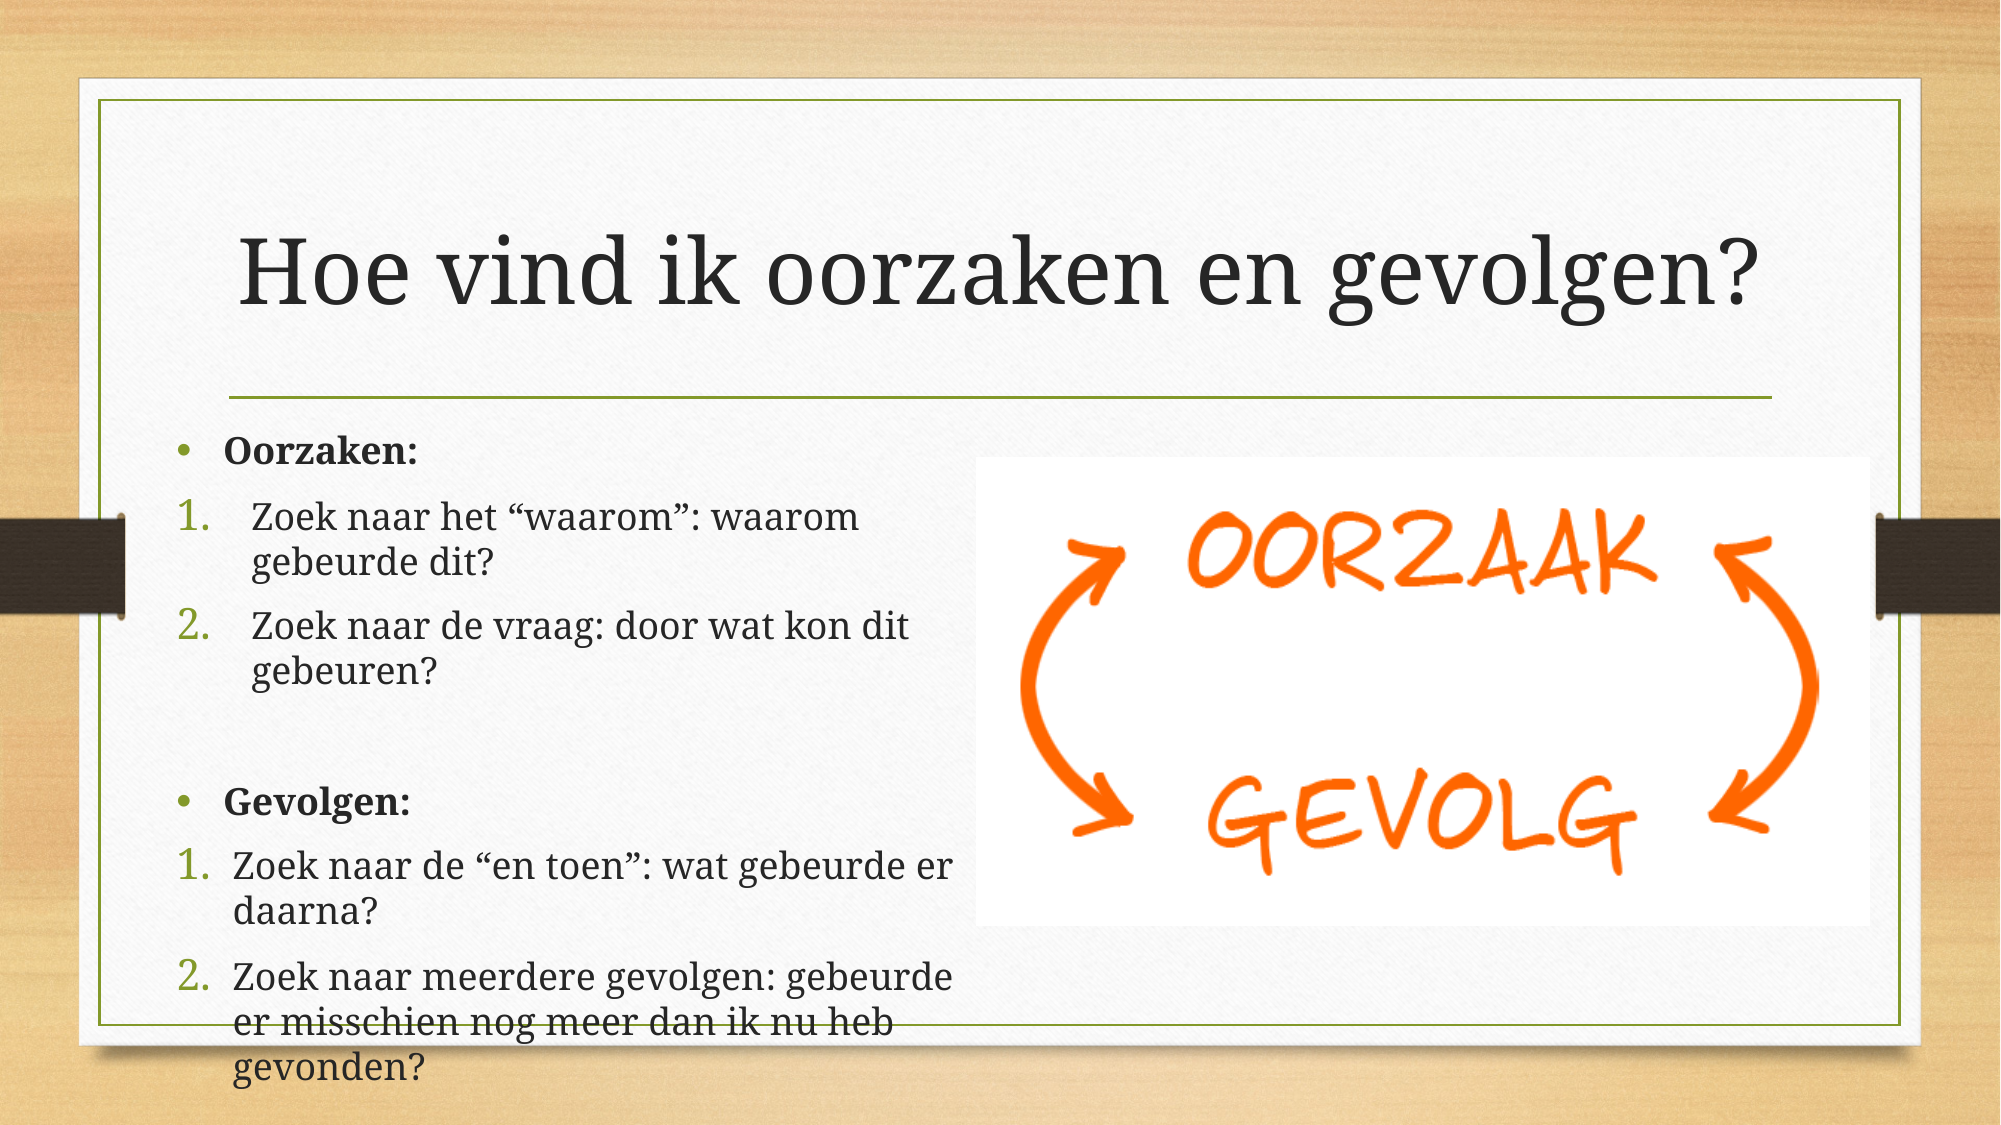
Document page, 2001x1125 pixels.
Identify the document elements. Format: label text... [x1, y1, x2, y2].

list Oorzaken: Zoek naar het “waarom”: waarom gebeurde dit? Zoek naar de vraag: door wat kon dit gebeuren? Gevolgen: Zoek naar de “en toen”: wat gebeurde er daarna? Zoek naar meerdere gevolgen: gebeurde er misschien nog meer dan ik nu heb gevonden? [161, 420, 987, 963]
title Hoe vind ik oorzaken en gevolgen? [212, 161, 1788, 375]
picture [0, 0, 2001, 1125]
